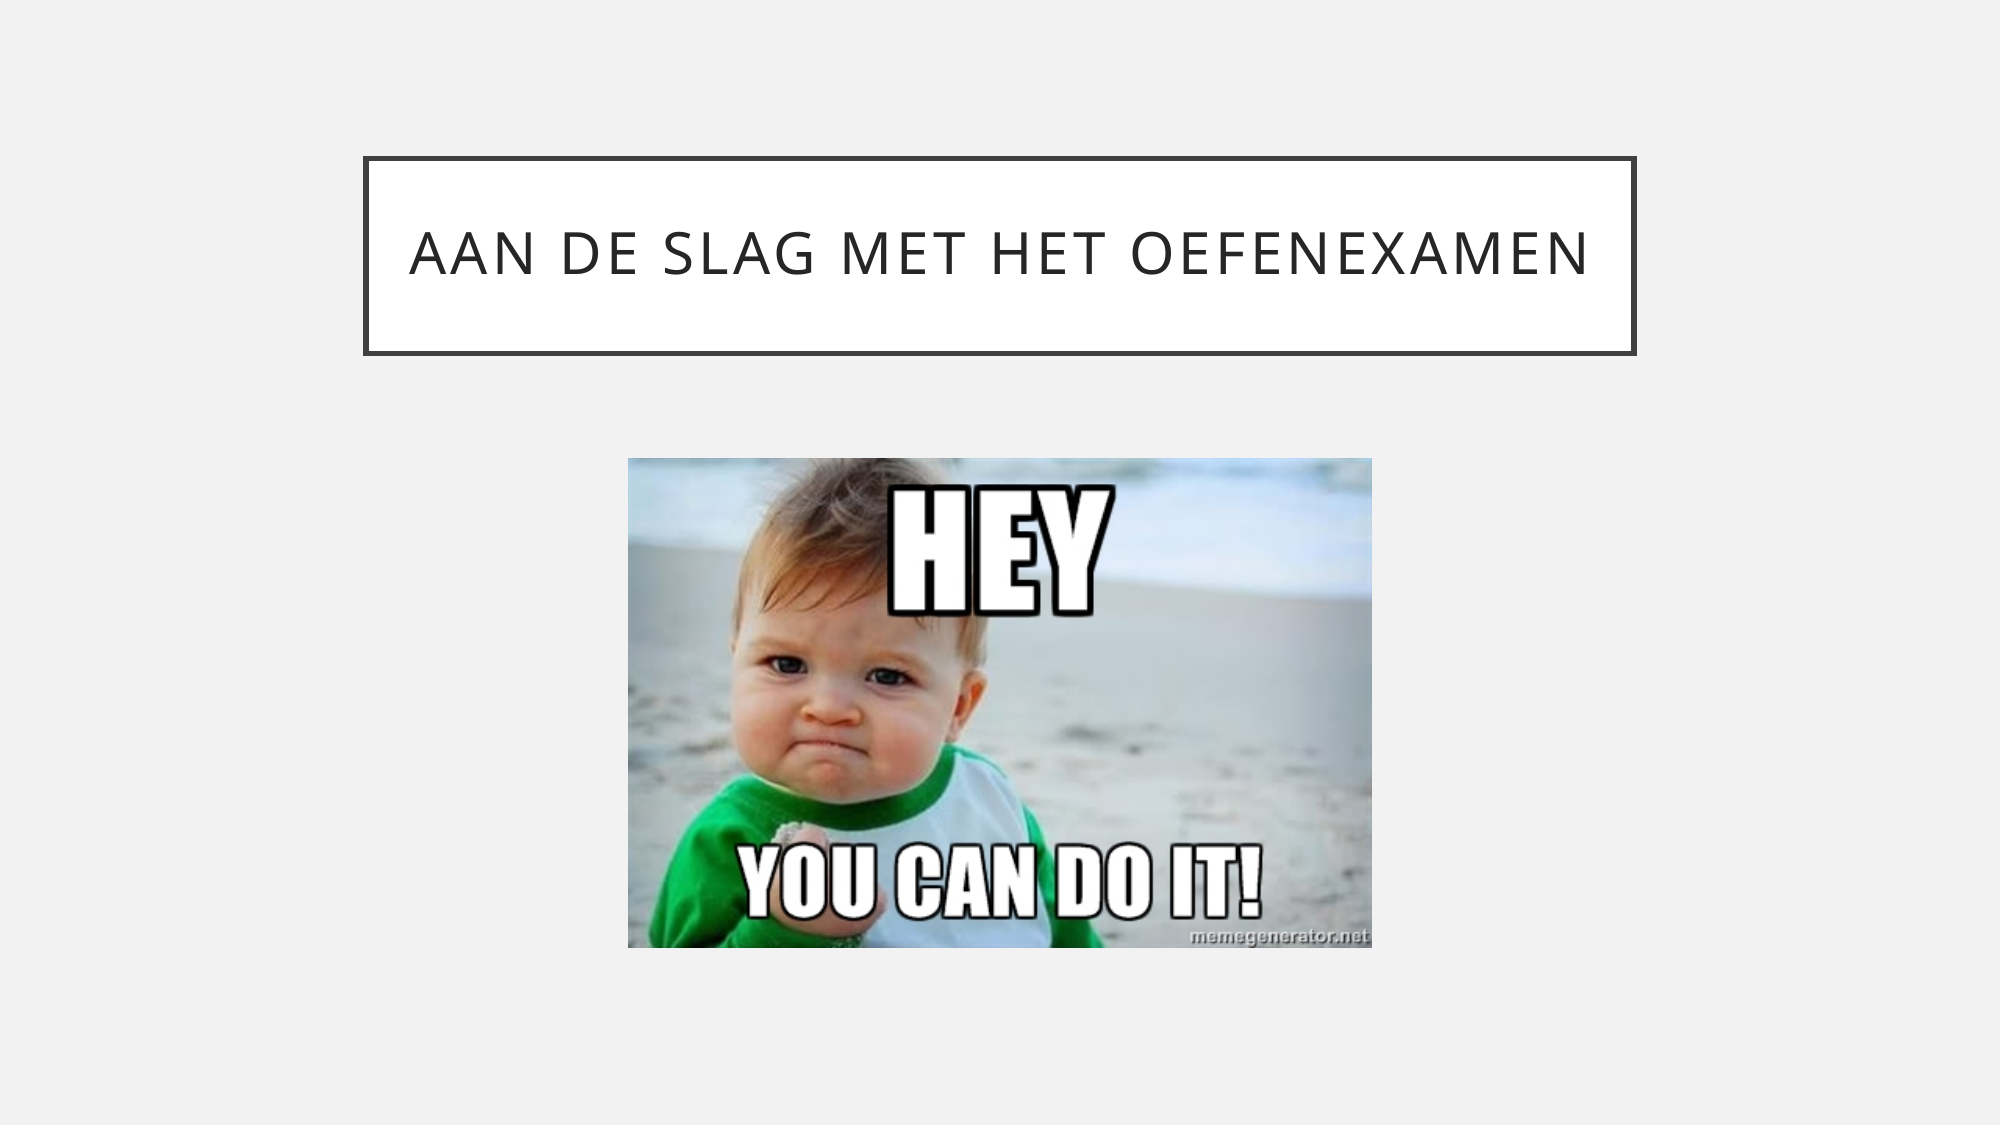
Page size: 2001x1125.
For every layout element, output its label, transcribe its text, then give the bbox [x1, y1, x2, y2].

picture [628, 458, 1372, 948]
title Aan de slag met het oefenexamen [363, 156, 1637, 356]
